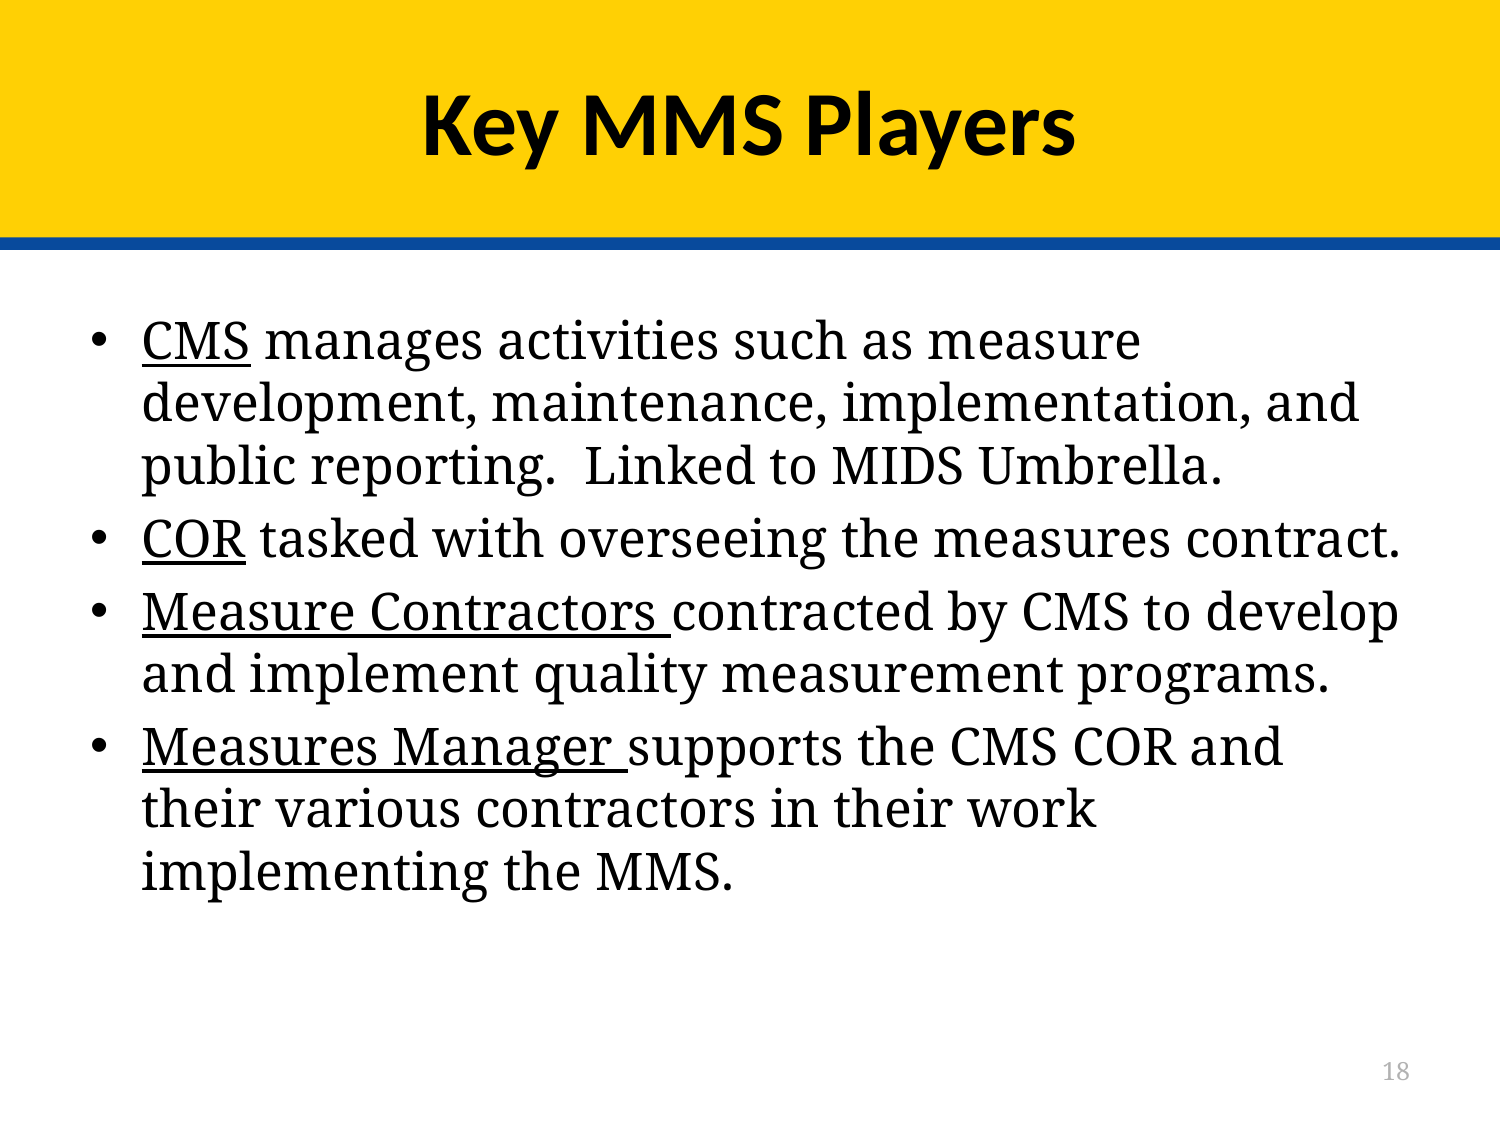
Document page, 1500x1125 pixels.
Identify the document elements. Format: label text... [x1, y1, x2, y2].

list CMS manages activities such as measure development, maintenance, implementation, and public reporting. Linked to MIDS Umbrella. COR tasked with overseeing the measures contract. Measure Contractors contracted by CMS to develop and implement quality measurement programs. Measures Manager supports the CMS COR and their various contractors in their work implementing the MMS. [75, 299, 1425, 1000]
title Key MMS Players [0, 0, 1500, 238]
slide_number 18 [1074, 1042, 1425, 1103]
